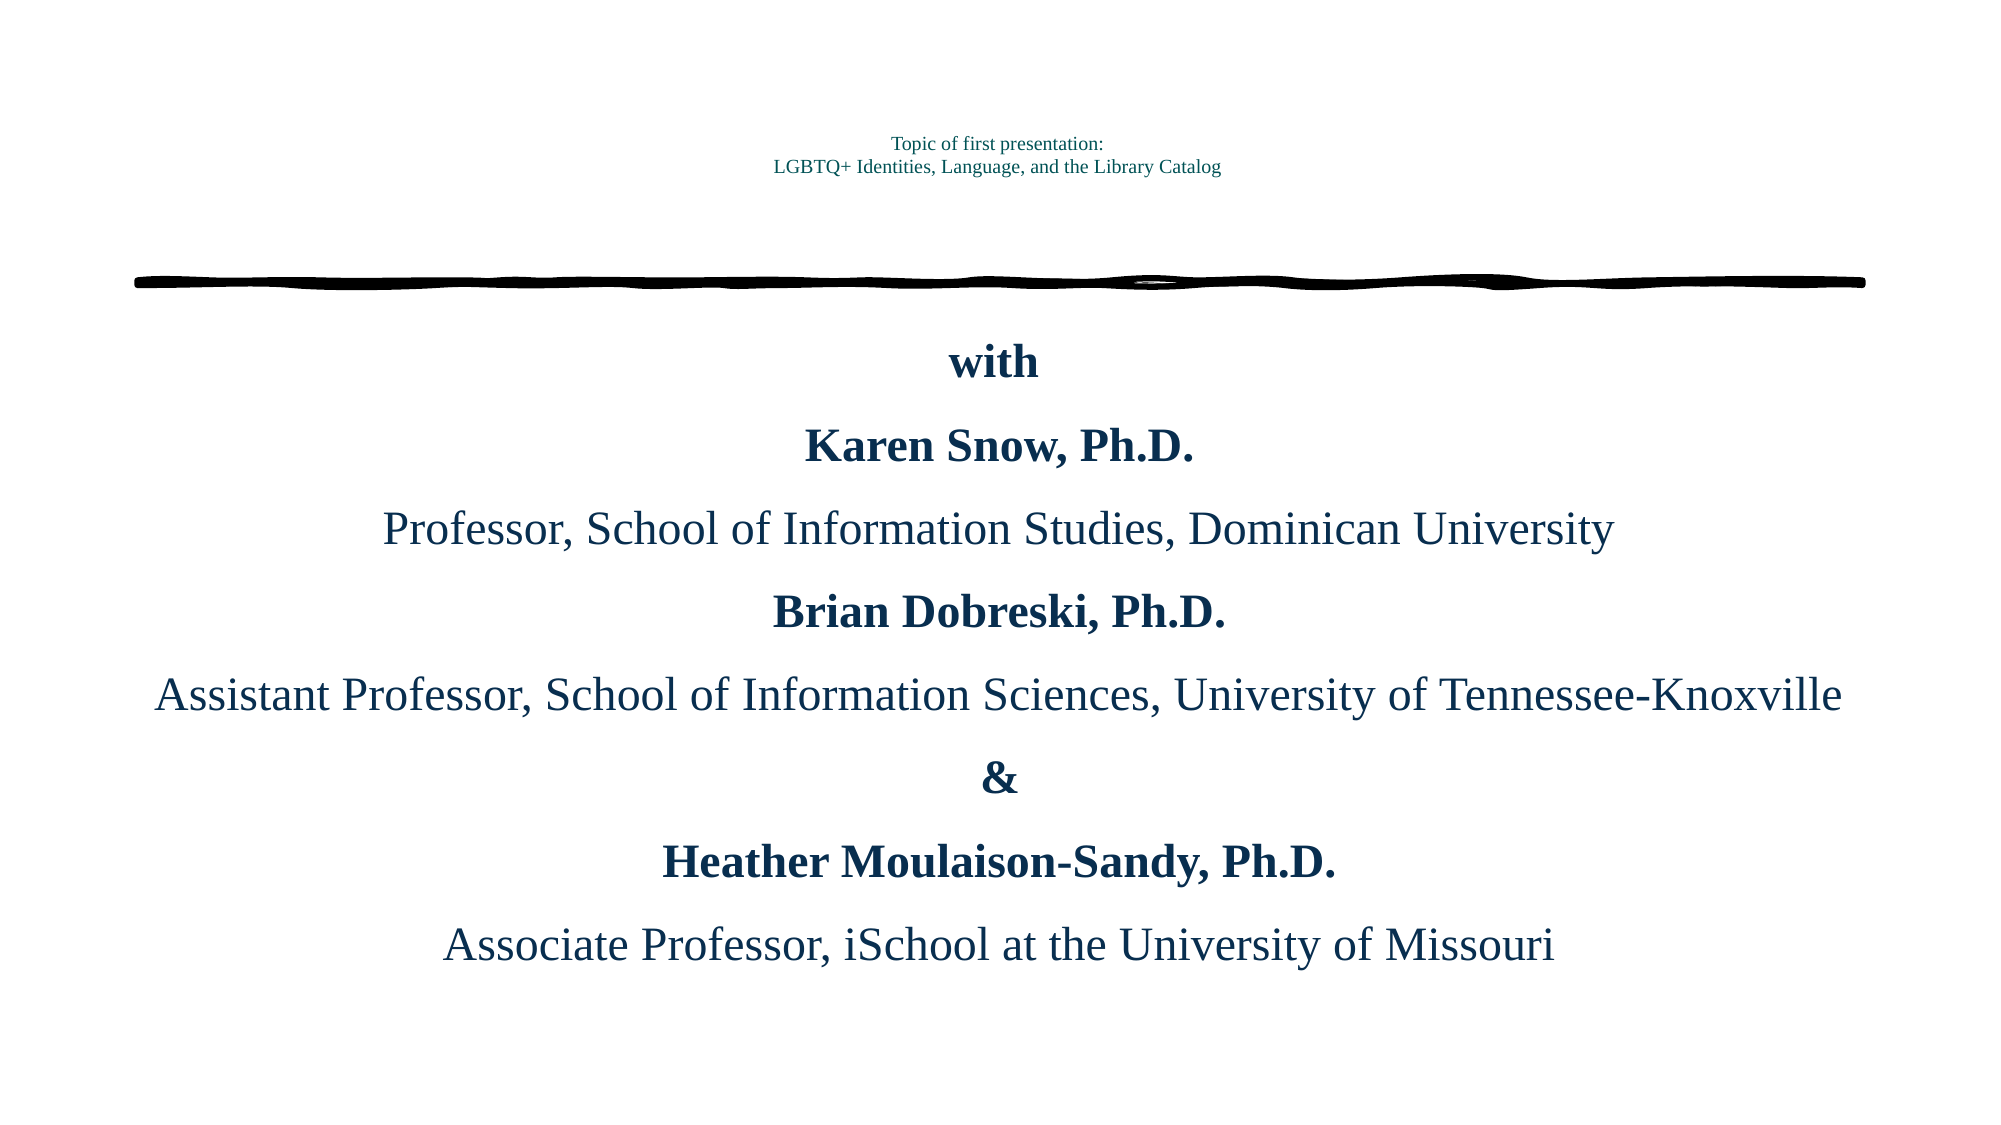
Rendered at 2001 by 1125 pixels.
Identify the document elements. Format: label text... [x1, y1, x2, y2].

list with Karen Snow, Ph.D. Professor, School of Information Studies, Dominican University Brian Dobreski, Ph.D. Assistant Professor, School of Information Sciences, University of Tennessee-Knoxville & Heather Moulaison-Sandy, Ph.D. Associate Professor, iSchool at the University of Missouri [137, 316, 1863, 1014]
title Topic of first presentation: LGBTQ+ Identities, Language, and the Library Catalog [137, 59, 1863, 260]
